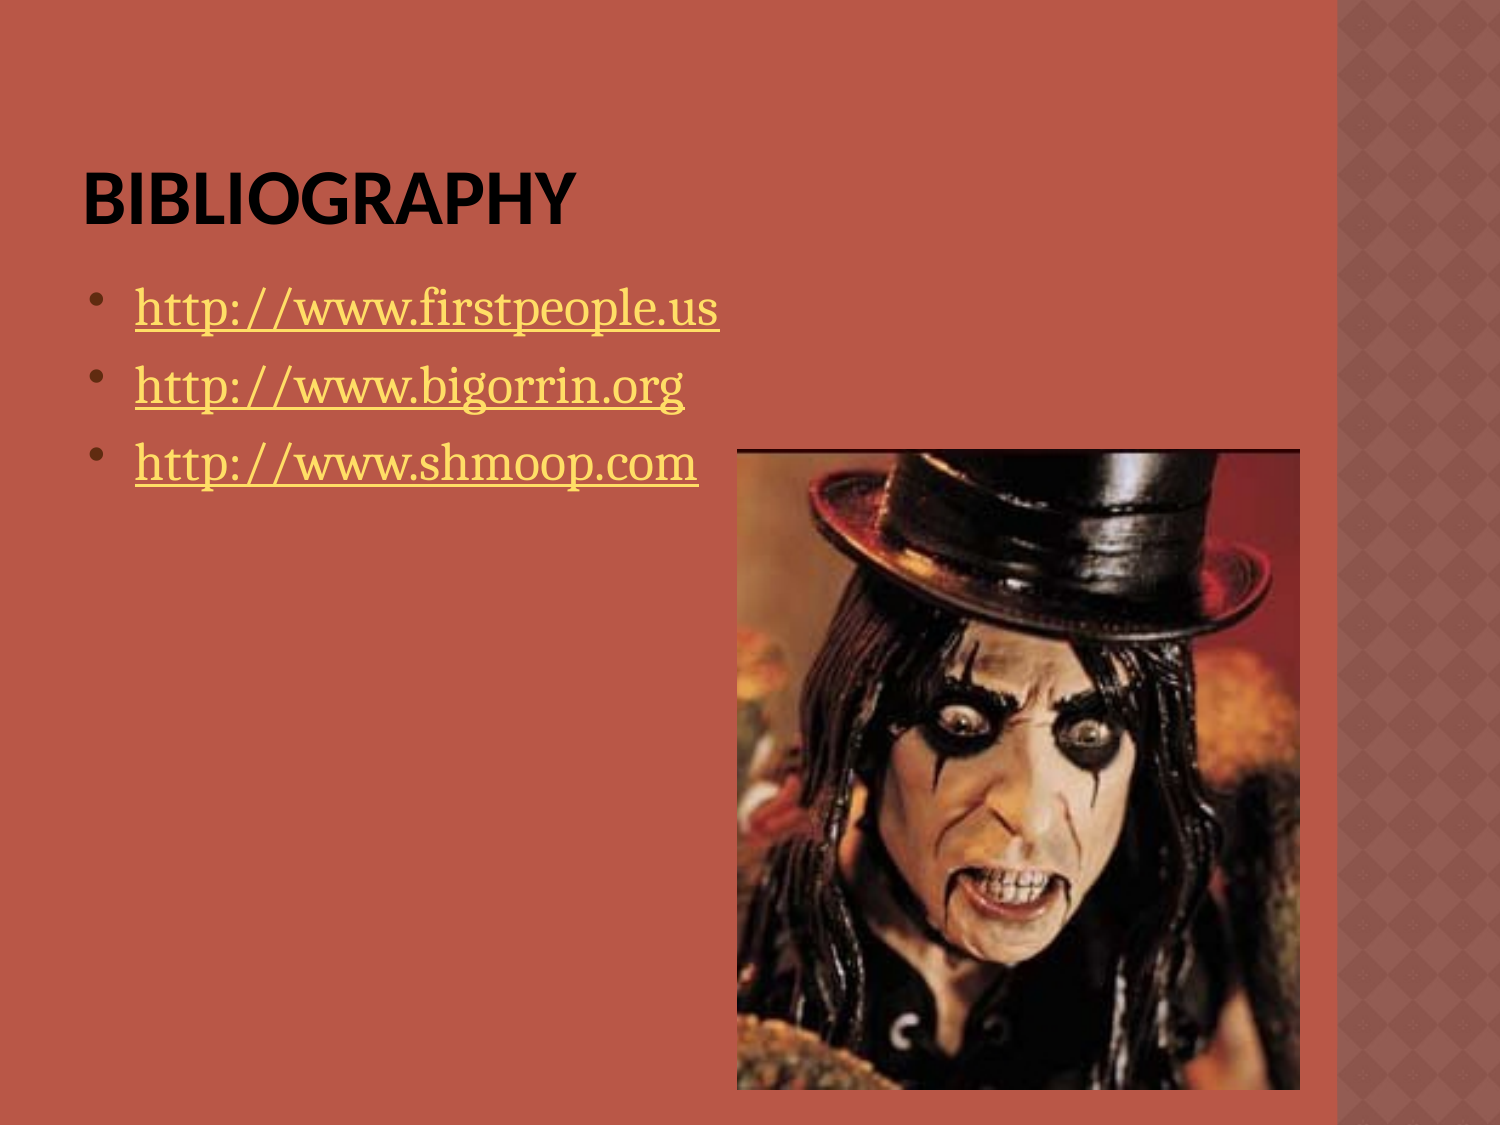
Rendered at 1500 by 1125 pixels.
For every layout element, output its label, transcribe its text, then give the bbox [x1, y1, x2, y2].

title Bibliography [75, 52, 1263, 240]
list http://www.firstpeople.us http://www.bigorrin.org http://www.shmoop.com [75, 264, 1263, 1059]
picture [737, 449, 1301, 1091]
